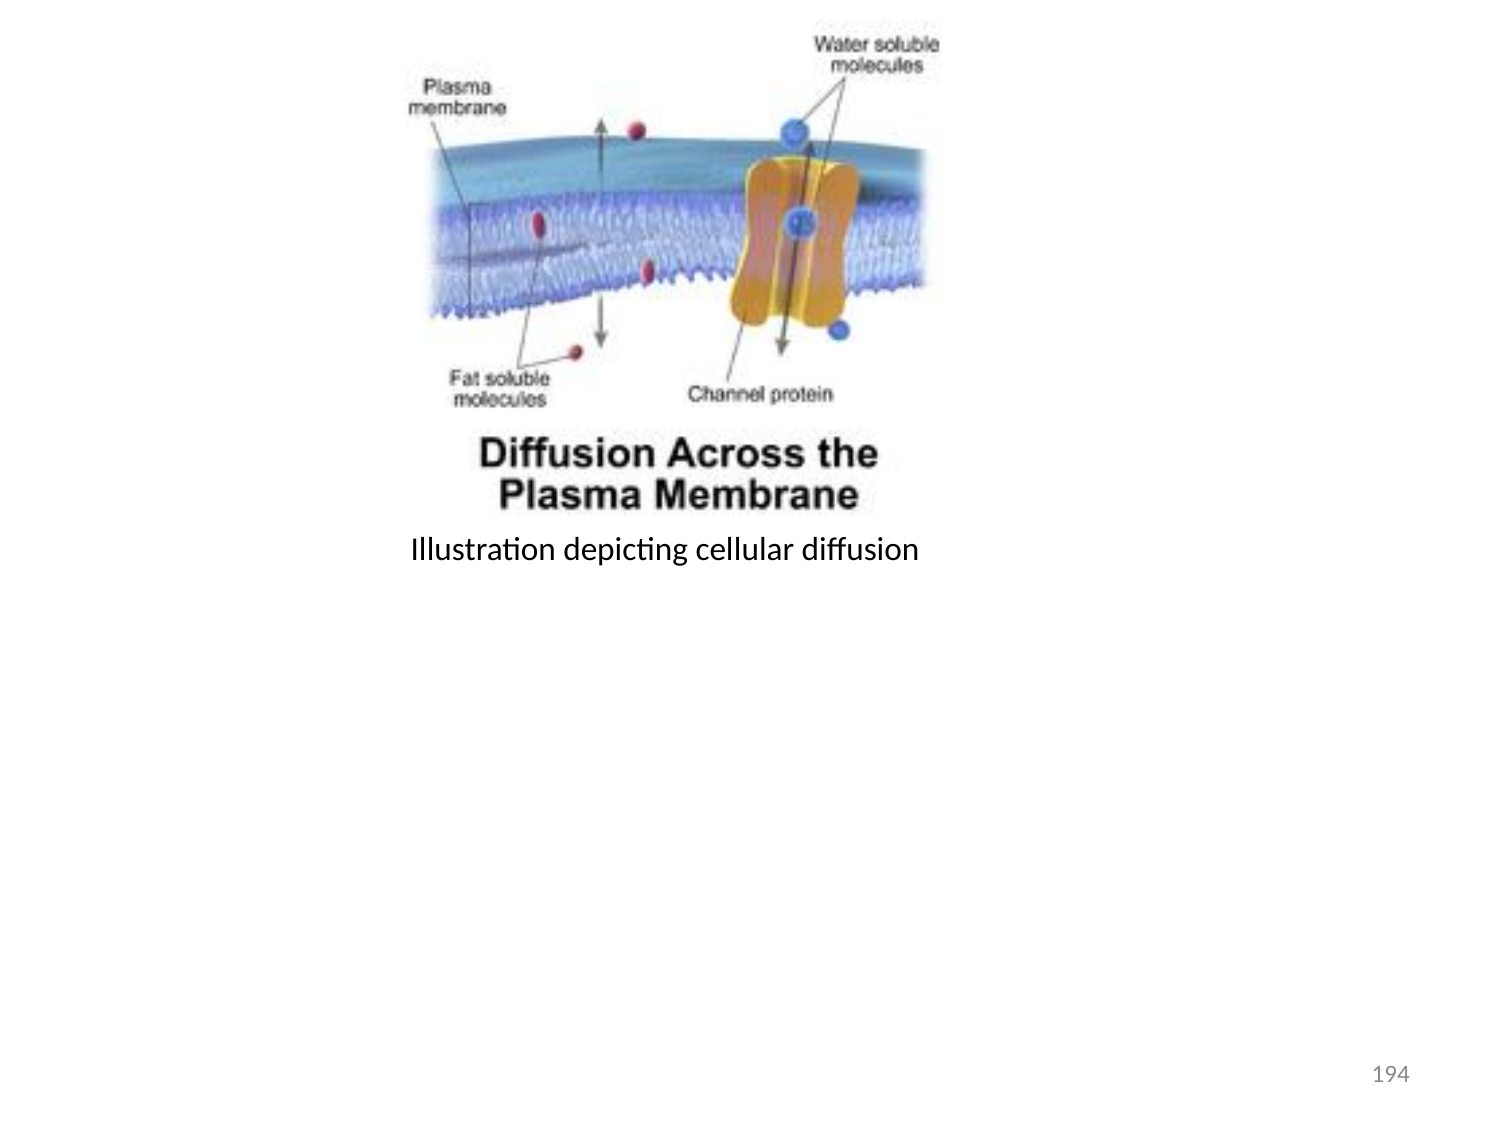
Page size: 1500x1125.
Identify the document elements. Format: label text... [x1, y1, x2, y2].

picture [383, 0, 975, 540]
text_box Illustration depicting cellular diffusion [395, 548, 975, 574]
slide_number 194 [1074, 1042, 1425, 1103]
